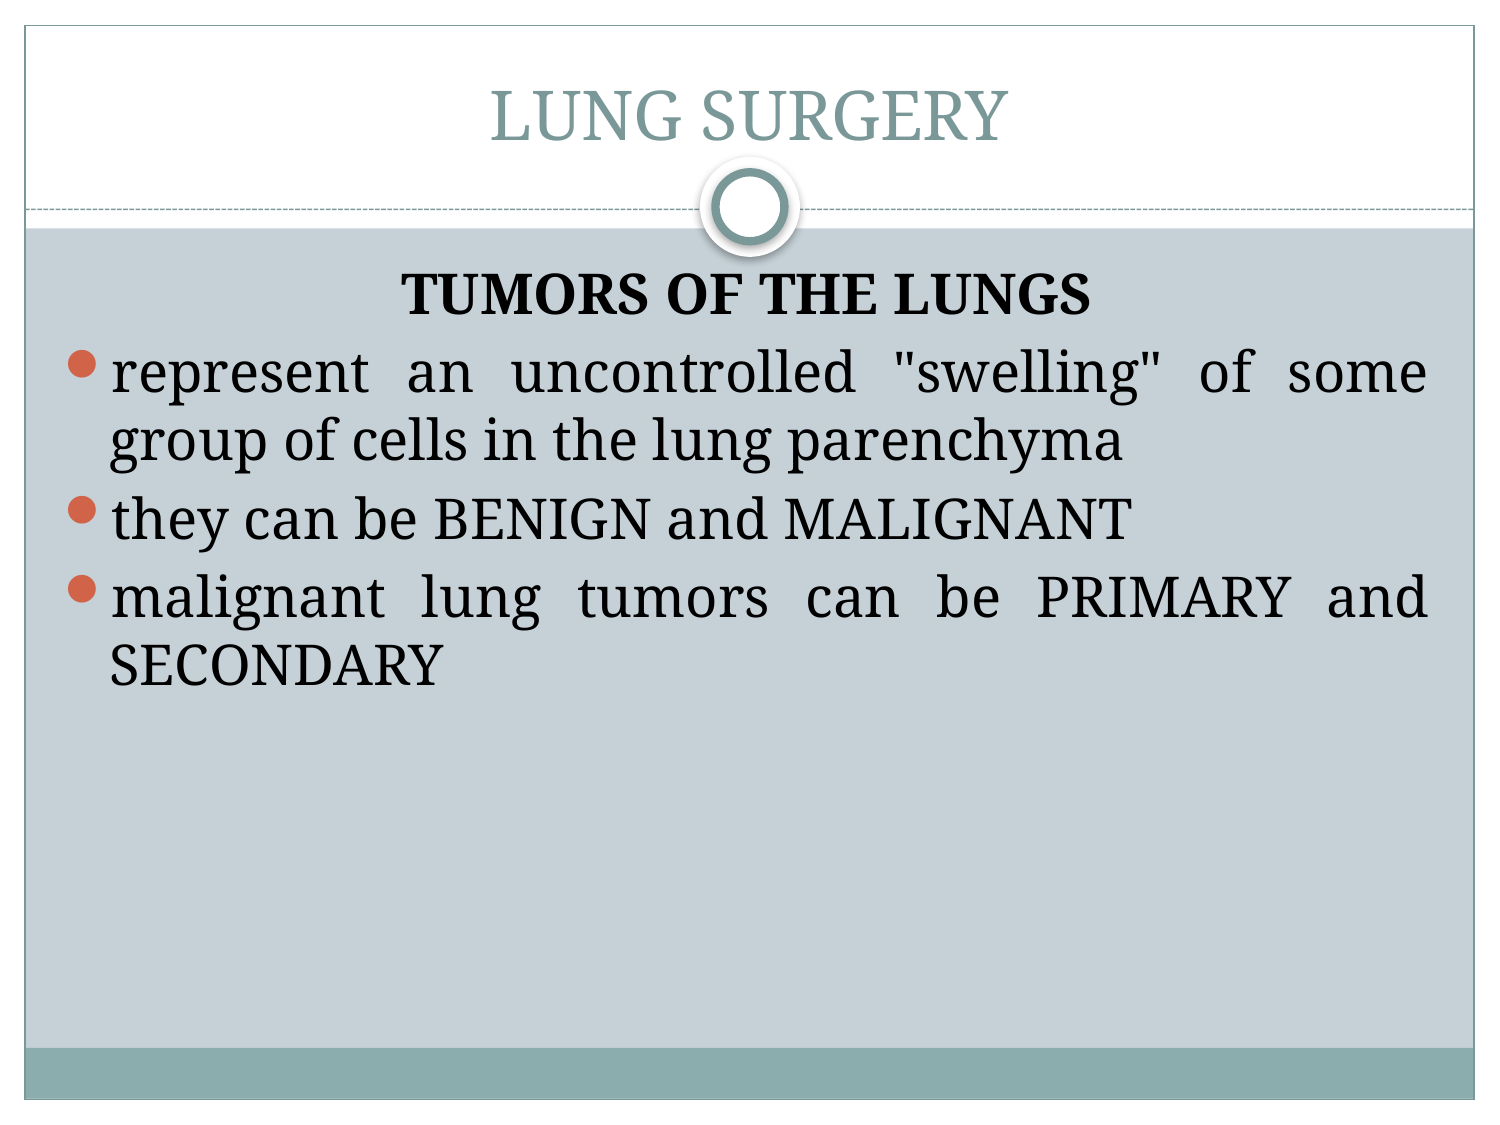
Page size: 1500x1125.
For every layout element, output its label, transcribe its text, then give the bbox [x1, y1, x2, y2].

title LUNG SURGERY [49, 37, 1450, 162]
list TUMORS OF THE LUNGS represent an uncontrolled "swelling" of some group of cells in the lung parenchyma they can be BENIGN and MALIGNANT malignant lung tumors can be PRIMARY and SECONDARY [49, 250, 1445, 1001]
